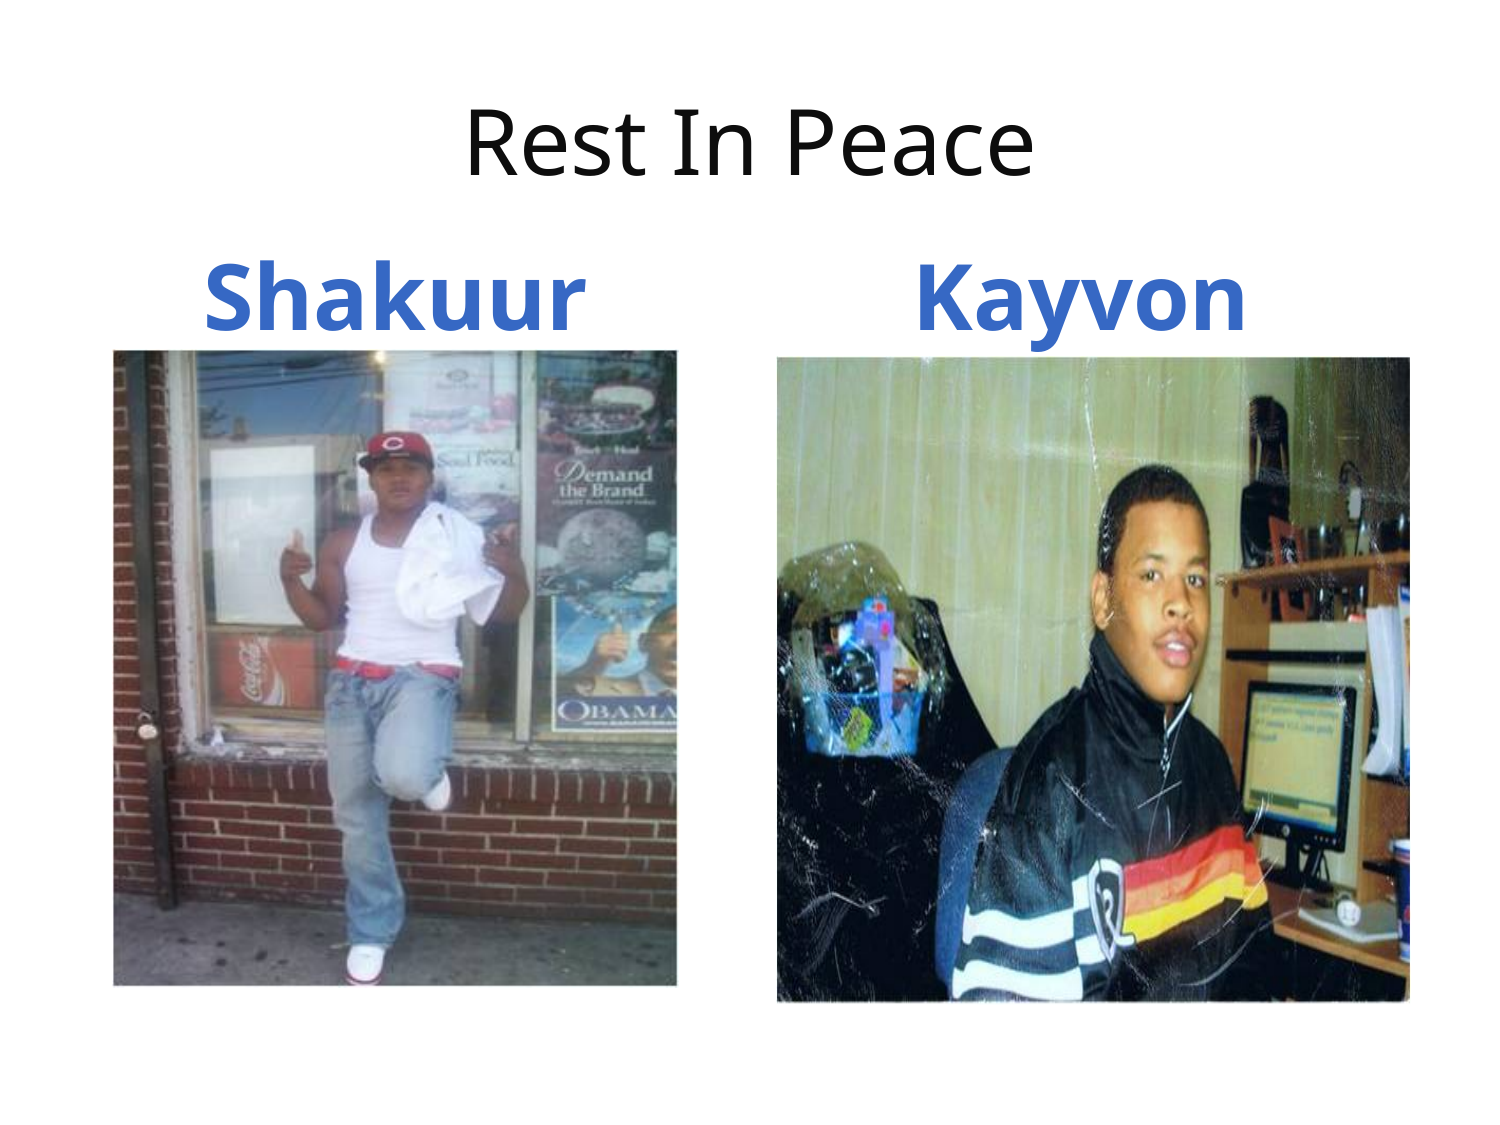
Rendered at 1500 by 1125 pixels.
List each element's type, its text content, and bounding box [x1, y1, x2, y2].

list Shakuur [75, 251, 738, 357]
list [111, 349, 680, 988]
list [776, 356, 1411, 1006]
list Kayvon [761, 251, 1425, 357]
title Rest In Peace [75, 45, 1425, 233]
